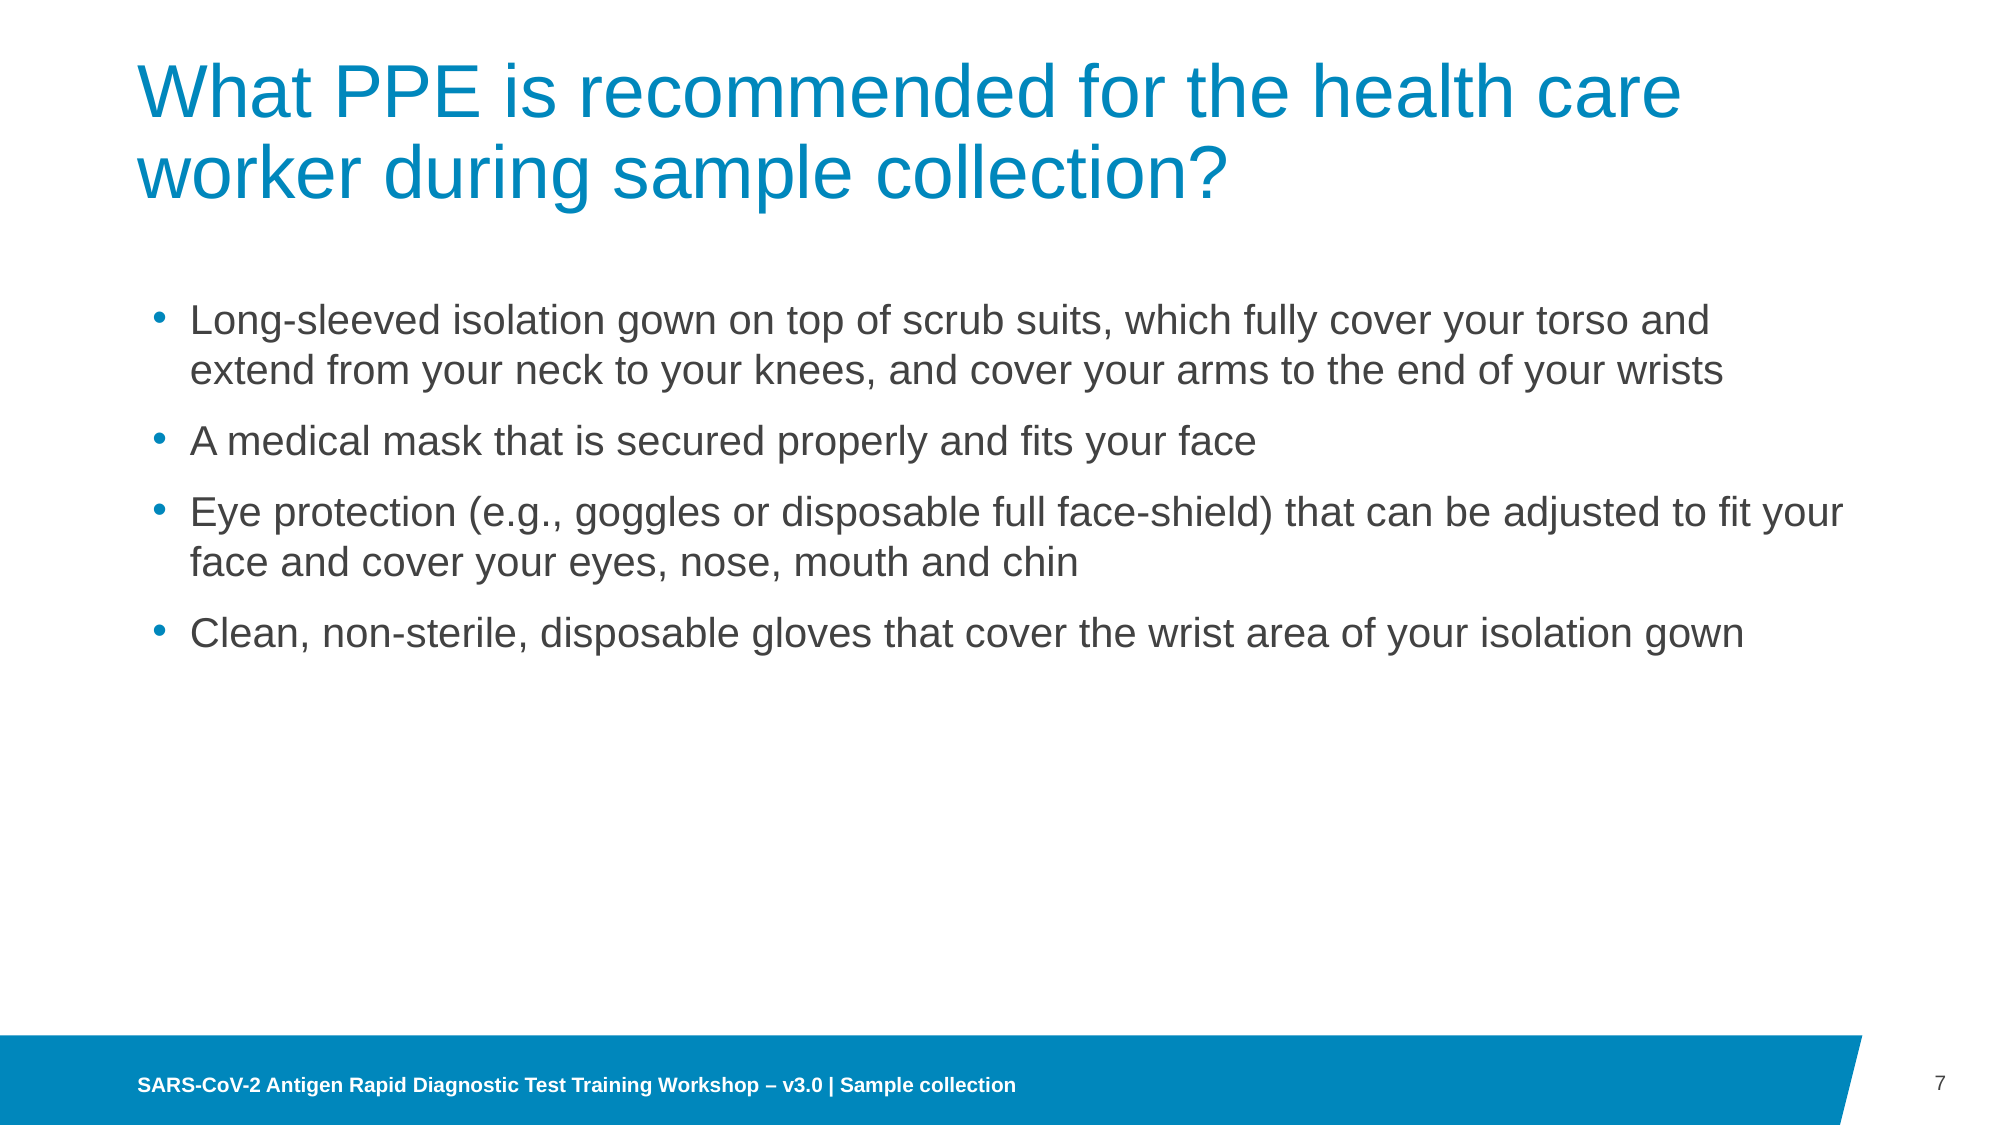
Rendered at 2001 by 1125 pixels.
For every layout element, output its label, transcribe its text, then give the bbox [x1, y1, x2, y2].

title What PPE is recommended for the health care worker during sample collection? [137, 59, 1863, 215]
list Long-sleeved isolation gown on top of scrub suits, which fully cover your torso and extend from your neck to your knees, and cover your arms to the end of your wrists A medical mask that is secured properly and fits your face Eye protection (e.g., goggles or disposable full face-shield) that can be adjusted to fit your face and cover your eyes, nose, mouth and chin Clean, non-sterile, disposable gloves that cover the wrist area of your isolation gown [137, 284, 1863, 1014]
slide_number 7 [1862, 1035, 1947, 1125]
footer SARS-CoV-2 Antigen Rapid Diagnostic Test Training Workshop – v3.0 | Sample collection [137, 1042, 1338, 1125]
